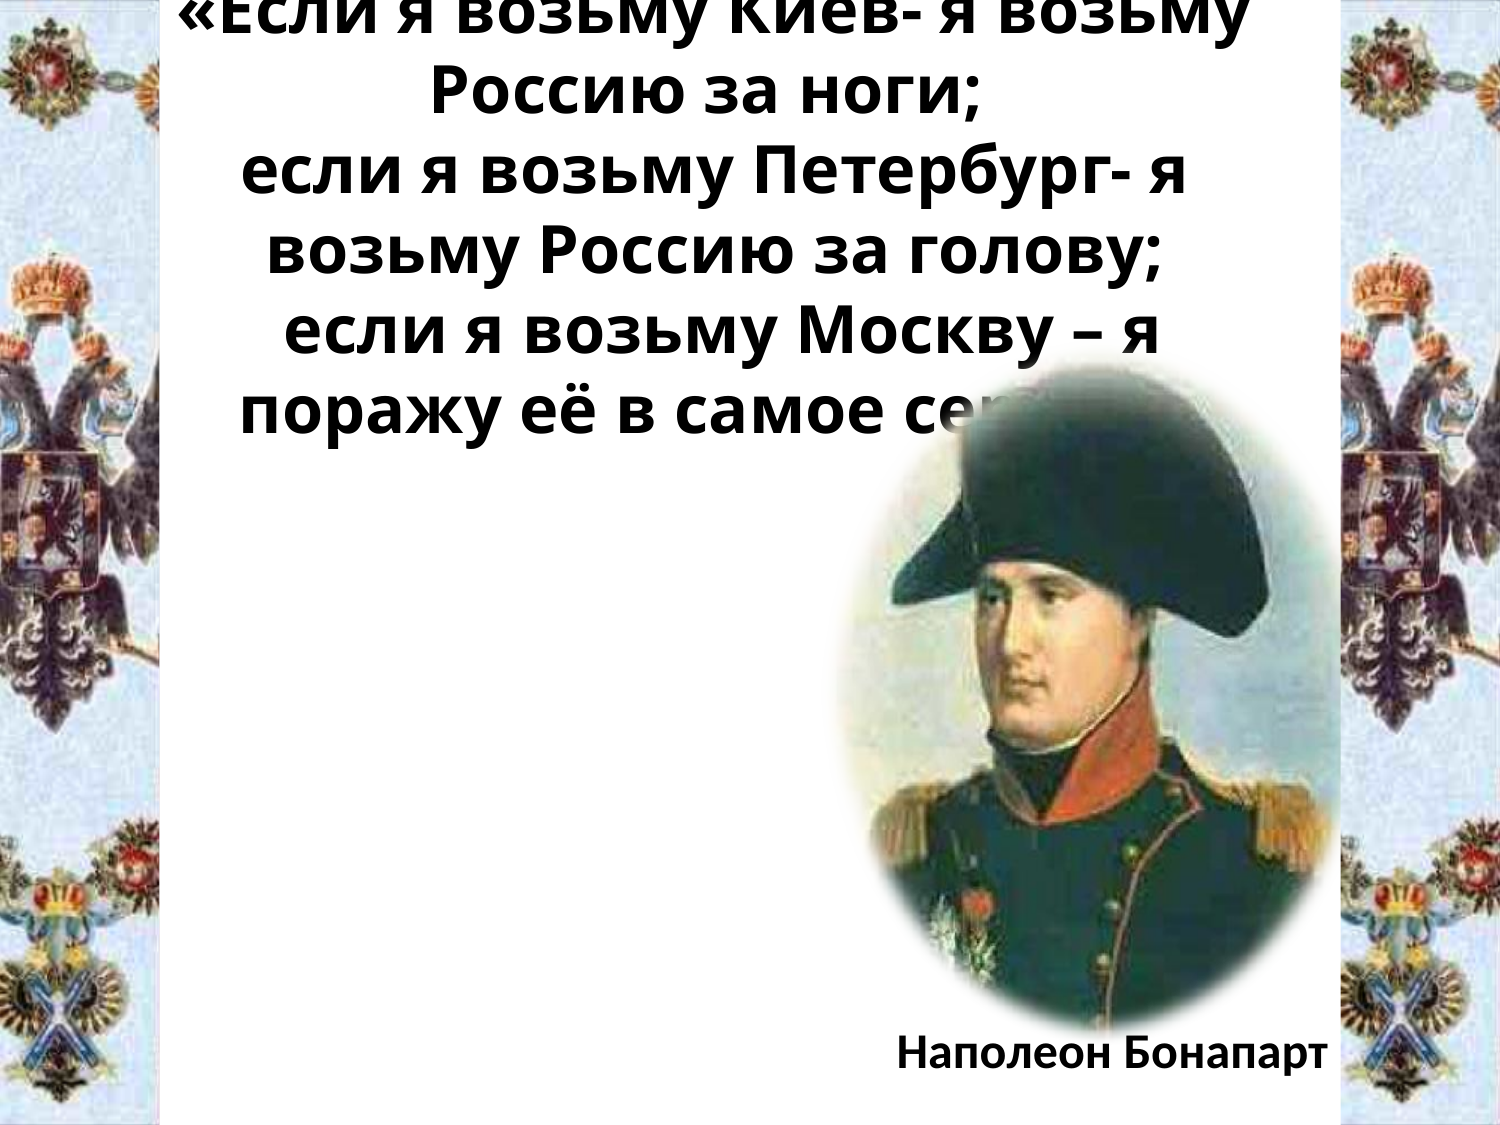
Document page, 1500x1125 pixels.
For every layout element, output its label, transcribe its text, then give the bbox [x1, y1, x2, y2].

picture [0, 0, 160, 1125]
picture [820, 0, 1500, 1125]
text_box Наполеон Бонапарт [881, 1055, 1335, 1087]
title «Если я возьму Киев- я возьму Россию за ноги; если я возьму Петербург- я возьму Россию за голову; если я возьму Москву – я поражу её в самое сердце» [160, 0, 1317, 414]
